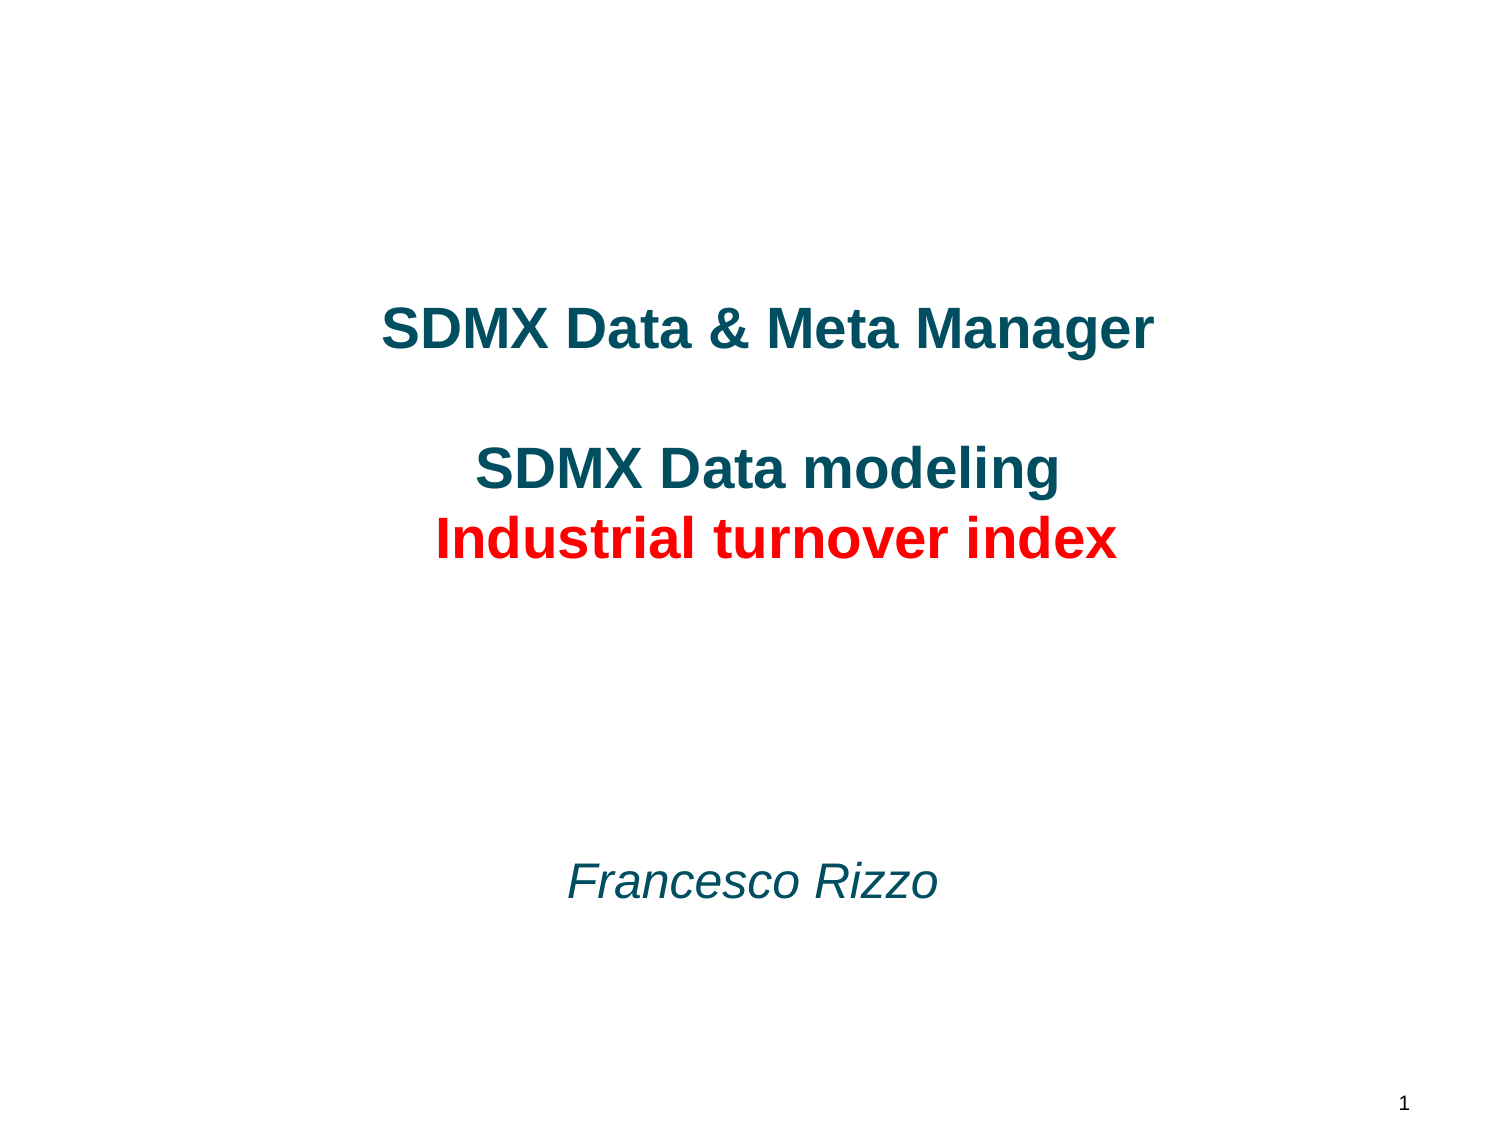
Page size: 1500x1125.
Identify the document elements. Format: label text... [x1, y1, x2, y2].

title SDMX Data & Meta Manager SDMX Data modeling Industrial turnover index [93, 140, 1444, 720]
slide_number 1 [1074, 1082, 1425, 1125]
text_box Francesco Rizzo [377, 841, 1128, 916]
